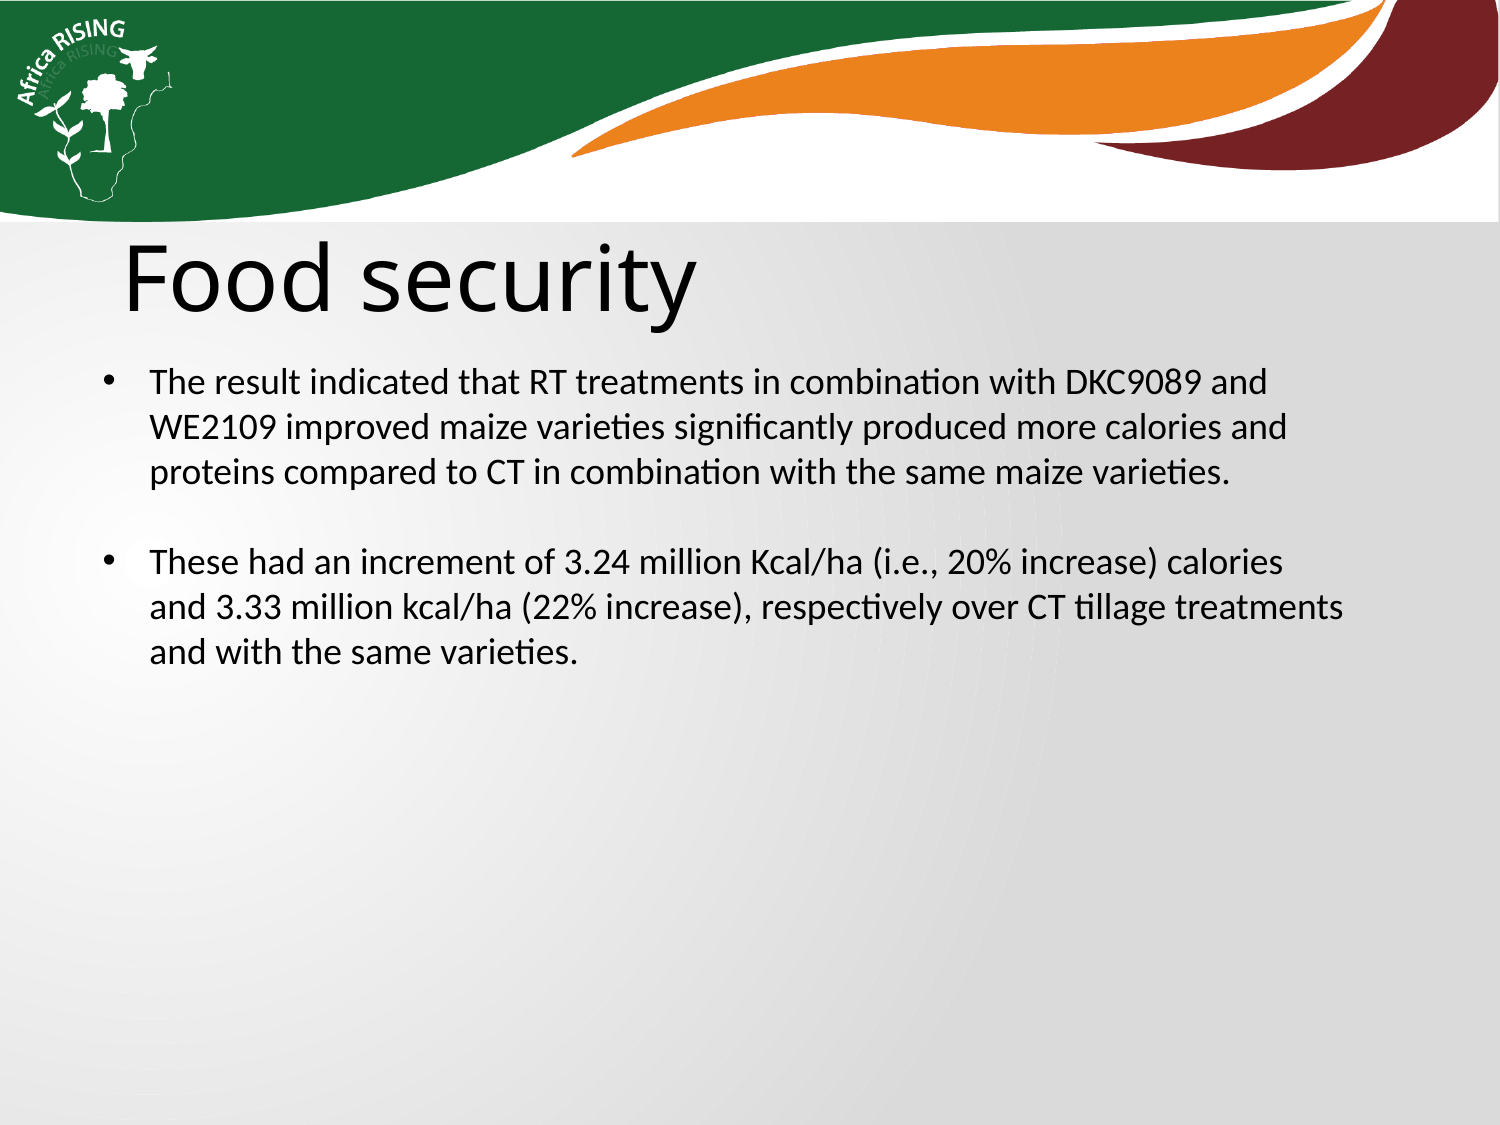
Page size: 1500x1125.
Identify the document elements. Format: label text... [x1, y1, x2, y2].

picture [0, 0, 1499, 222]
list Food security [87, 212, 1363, 349]
text_box The result indicated that RT treatments in combination with DKC9089 and WE2109 improved maize varieties significantly produced more calories and proteins compared to CT in combination with the same maize varieties. These had an increment of 3.24 million Kcal/ha (i.e., 20% increase) calories and 3.33 million kcal/ha (22% increase), respectively over CT tillage treatments and with the same varieties. [87, 349, 1363, 725]
